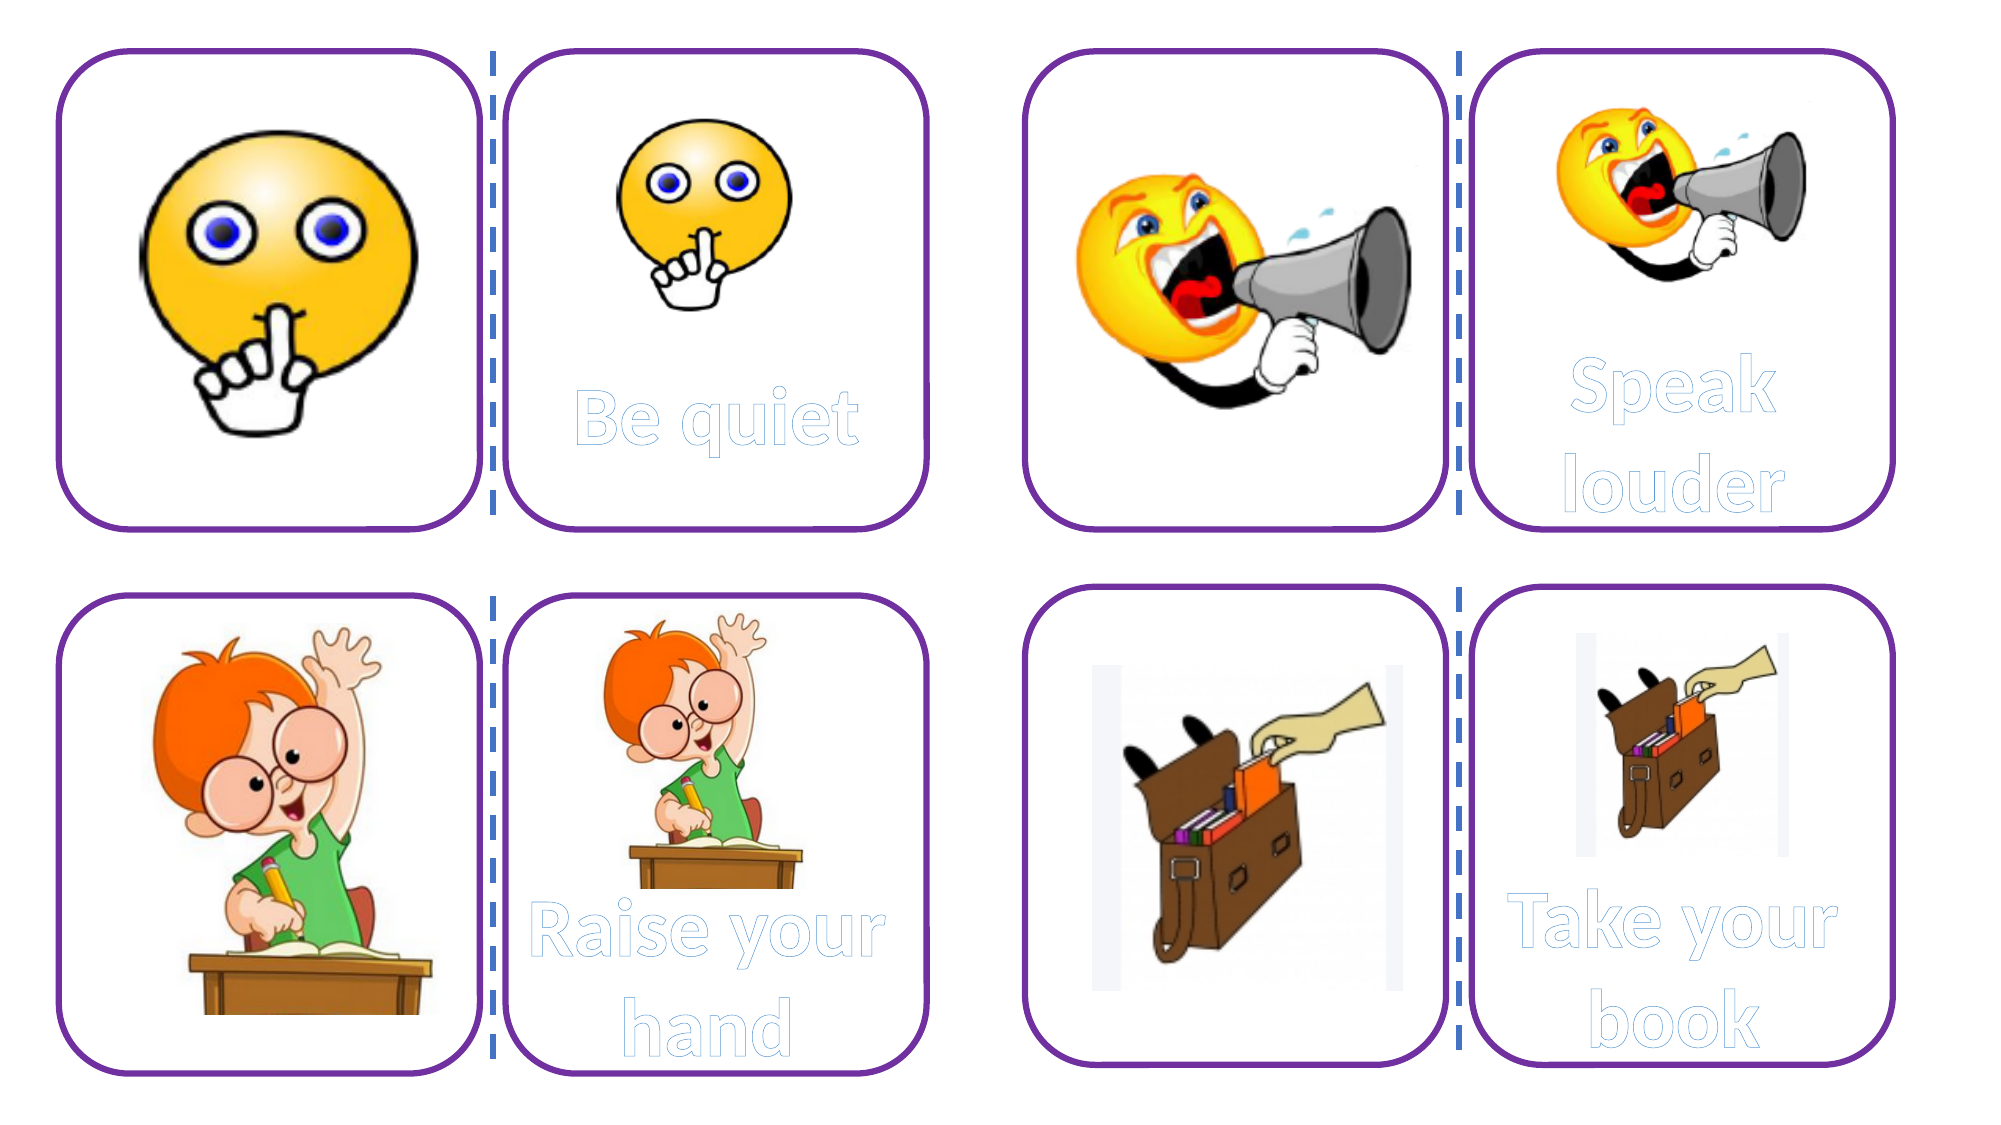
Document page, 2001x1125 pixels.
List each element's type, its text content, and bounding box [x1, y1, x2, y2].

text_box Take your book [1471, 856, 1875, 1072]
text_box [58, 595, 927, 1083]
picture [1092, 665, 1403, 991]
picture [1576, 633, 1789, 857]
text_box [1024, 51, 1893, 539]
picture [1554, 101, 1811, 299]
picture [1073, 165, 1418, 431]
text_box [1023, 585, 1448, 1066]
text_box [58, 51, 927, 532]
picture [595, 610, 811, 889]
picture [125, 126, 429, 471]
picture [607, 116, 799, 332]
text_box [1470, 585, 1894, 1043]
picture [141, 623, 444, 1015]
